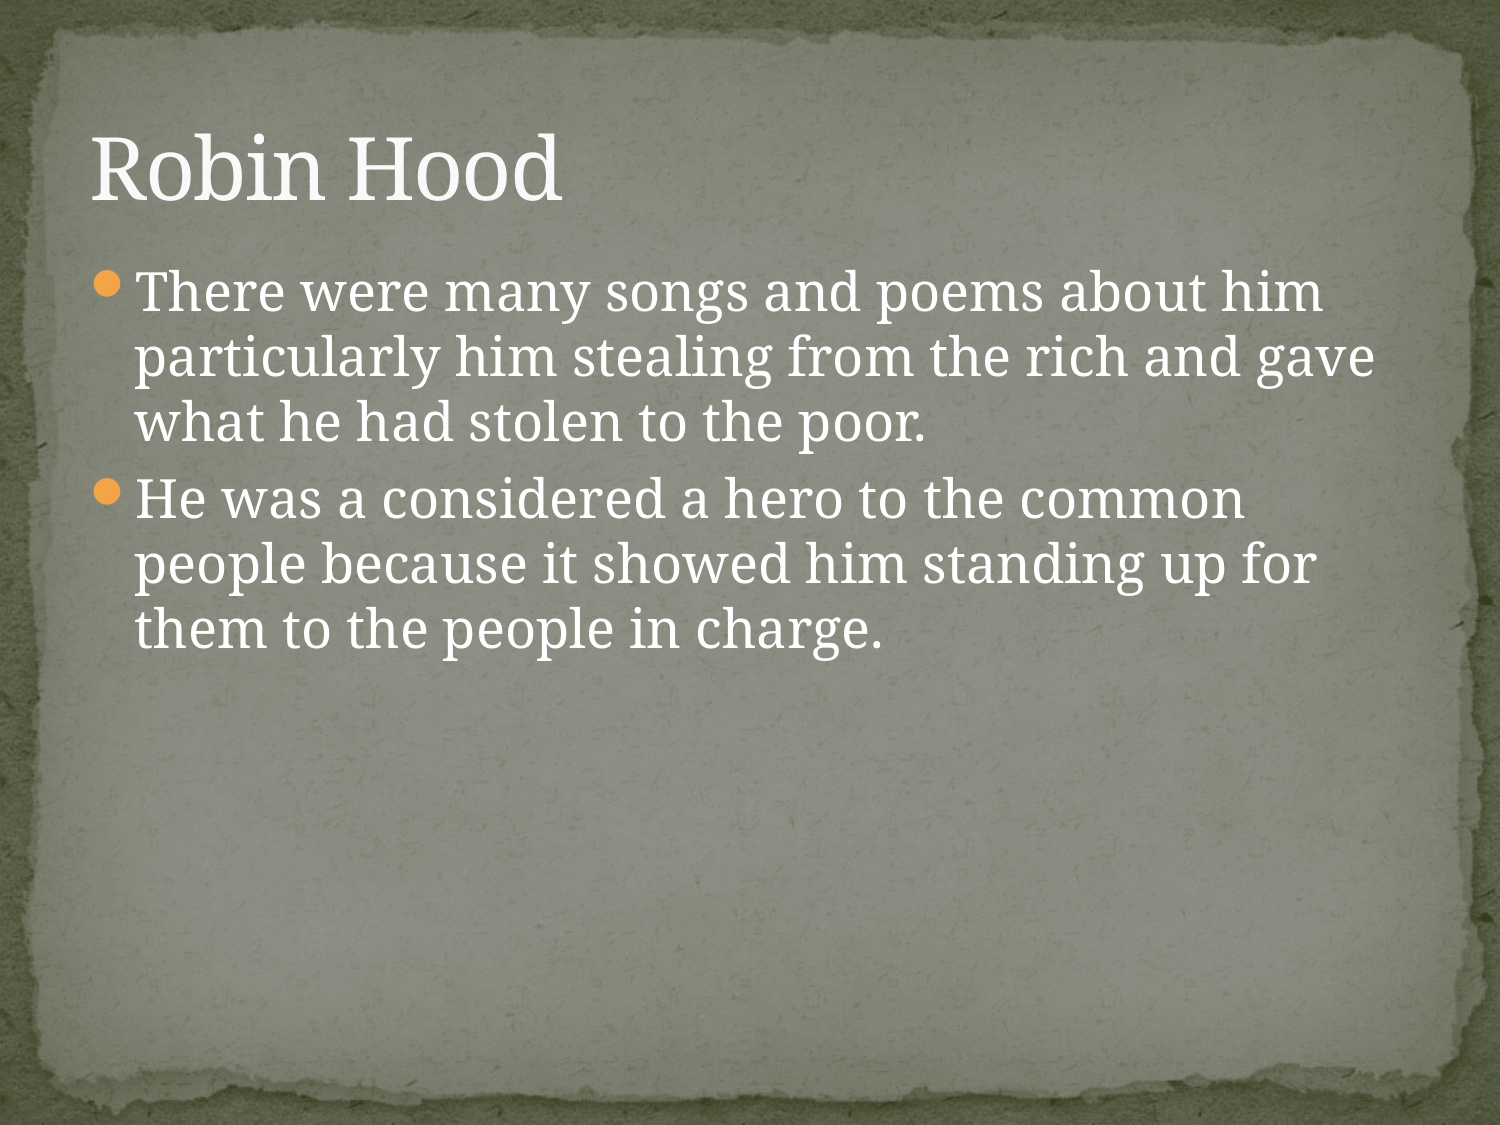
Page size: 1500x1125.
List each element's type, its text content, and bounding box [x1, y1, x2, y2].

list There were many songs and poems about him particularly him stealing from the rich and gave what he had stolen to the poor. He was a considered a hero to the common people because it showed him standing up for them to the people in charge. [75, 249, 1425, 1000]
title Robin Hood [74, 24, 1425, 225]
